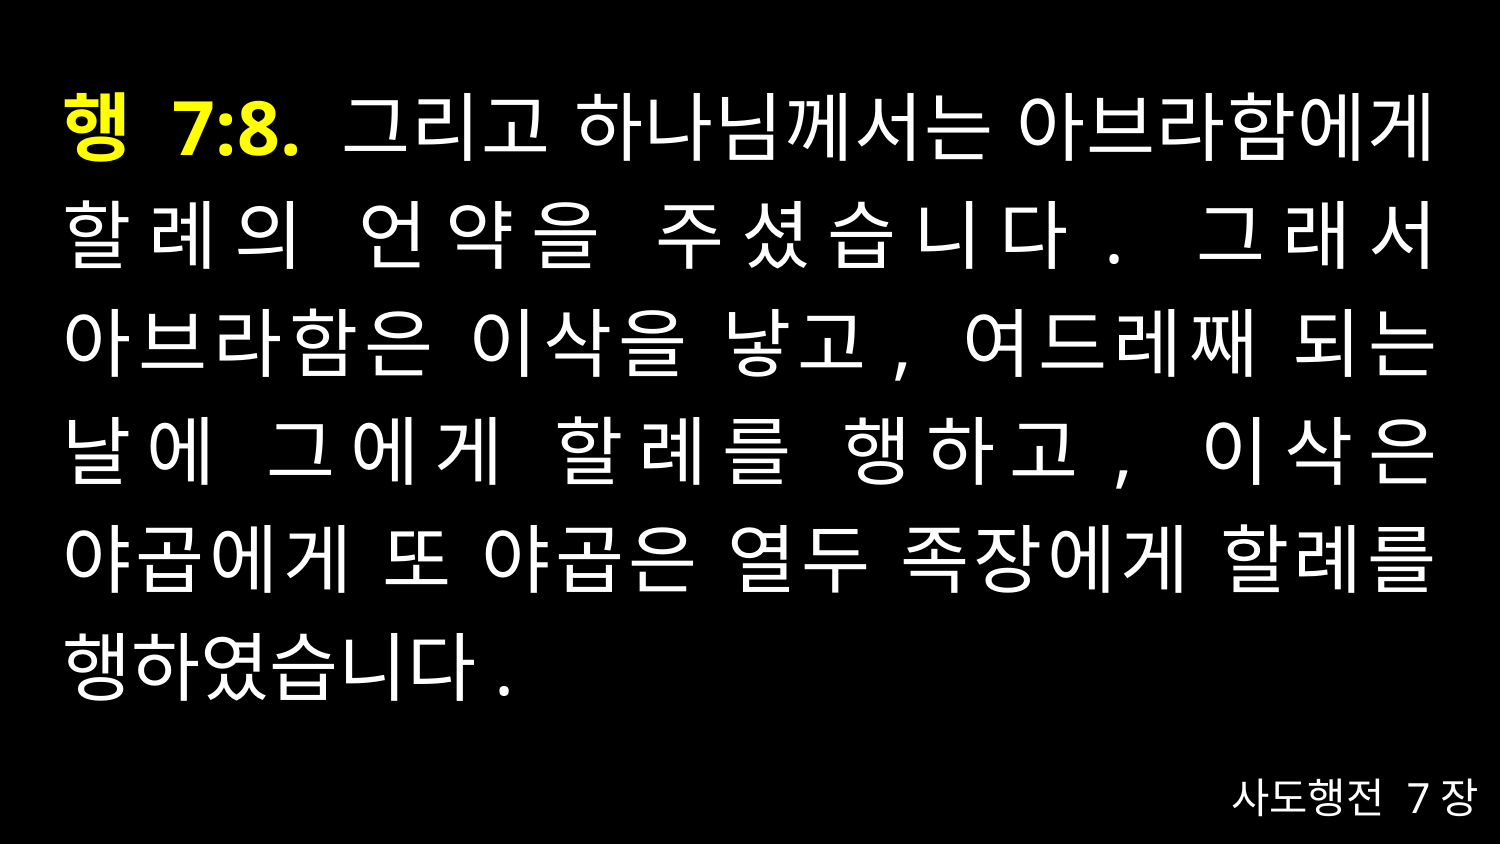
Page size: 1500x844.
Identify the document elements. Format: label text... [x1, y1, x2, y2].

subtitle 사도행전 7장 [916, 770, 1500, 844]
title 행 7:8. 그리고 하나님께서는 아브라함에게 할례의 언약을 주셨습니다. 그래서 아브라함은 이삭을 낳고, 여드레째 되는 날에 그에게 할례를 행하고, 이삭은 야곱에게 또 야곱은 열두 족장에게 할례를 행하였습니다. [0, 0, 1500, 844]
